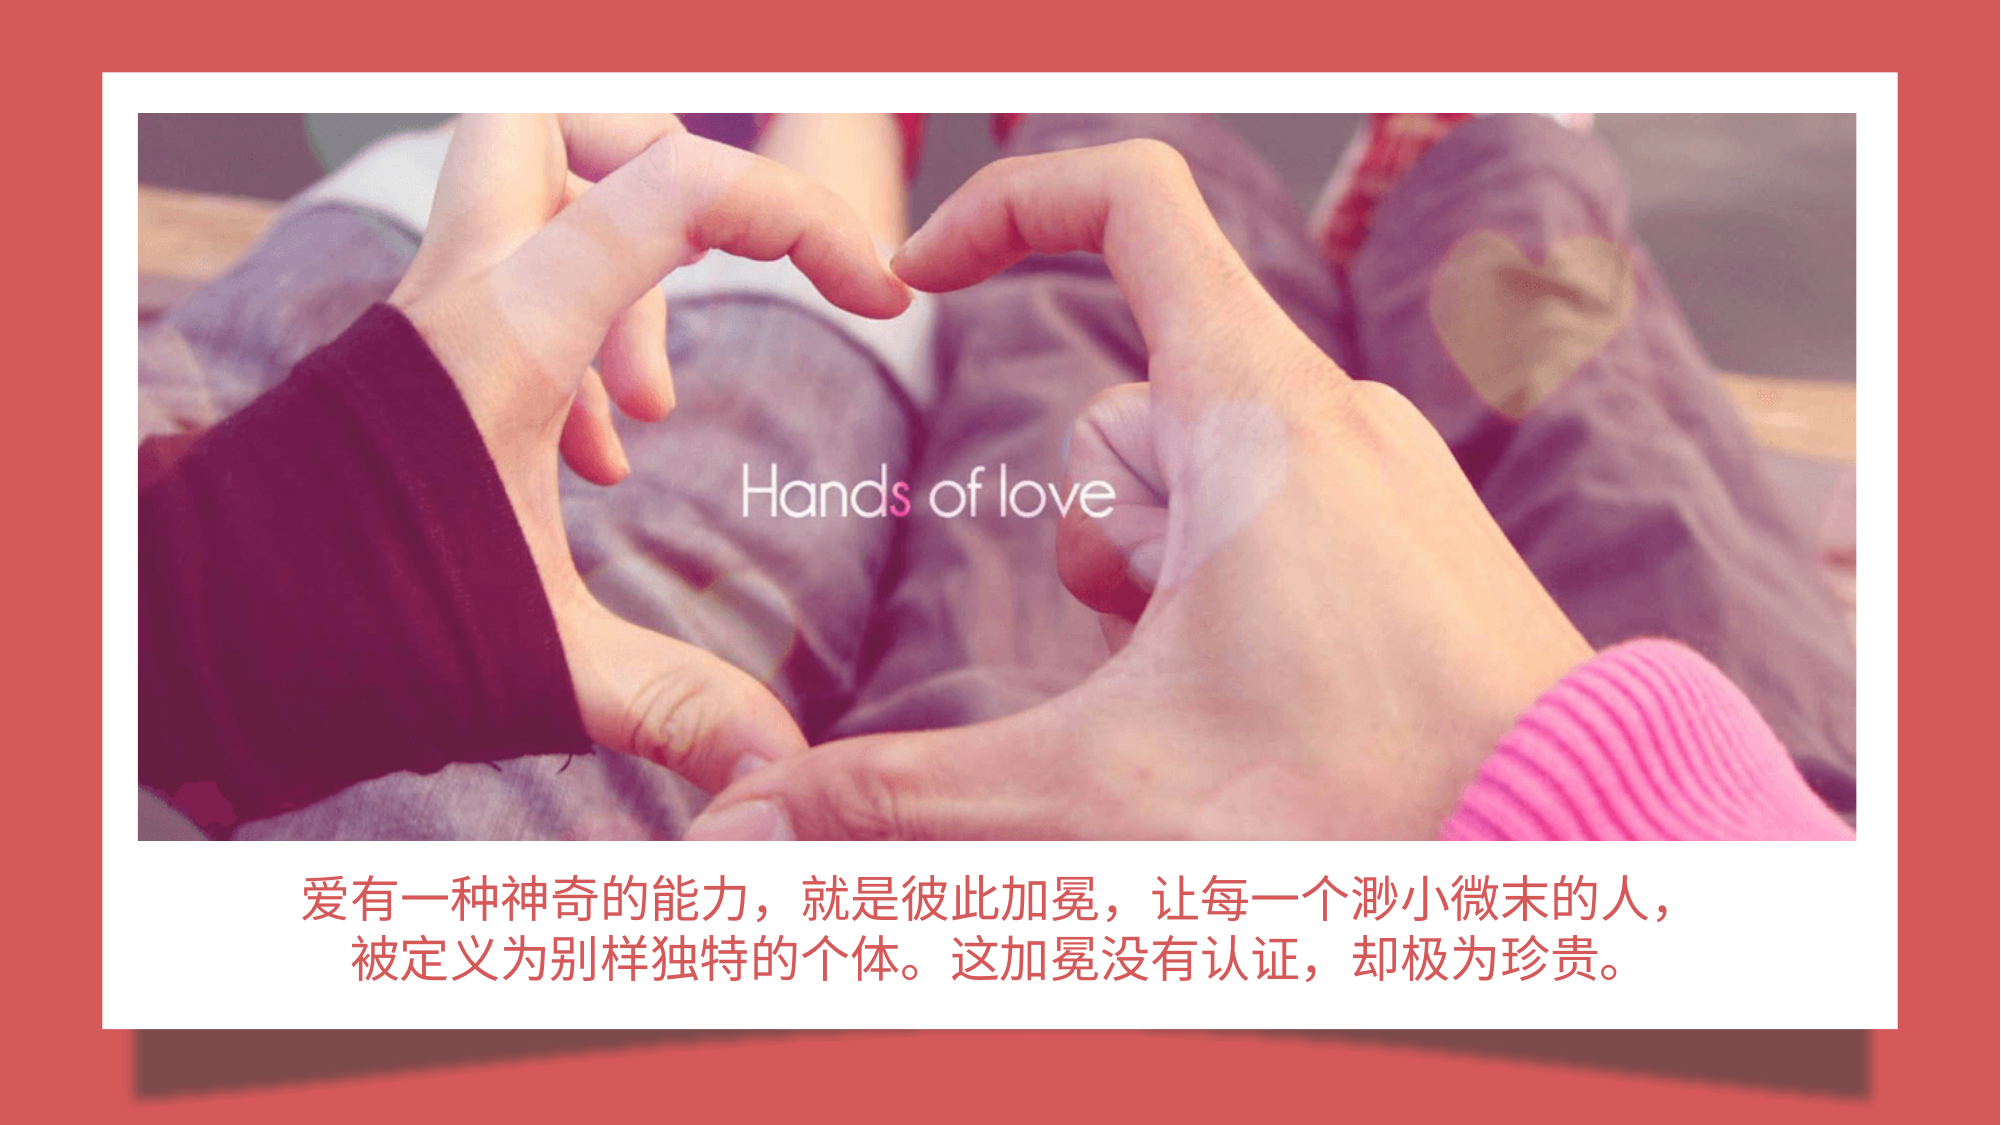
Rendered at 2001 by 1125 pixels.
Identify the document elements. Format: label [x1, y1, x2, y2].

text_box [102, 72, 1898, 1110]
picture [137, 113, 1857, 841]
